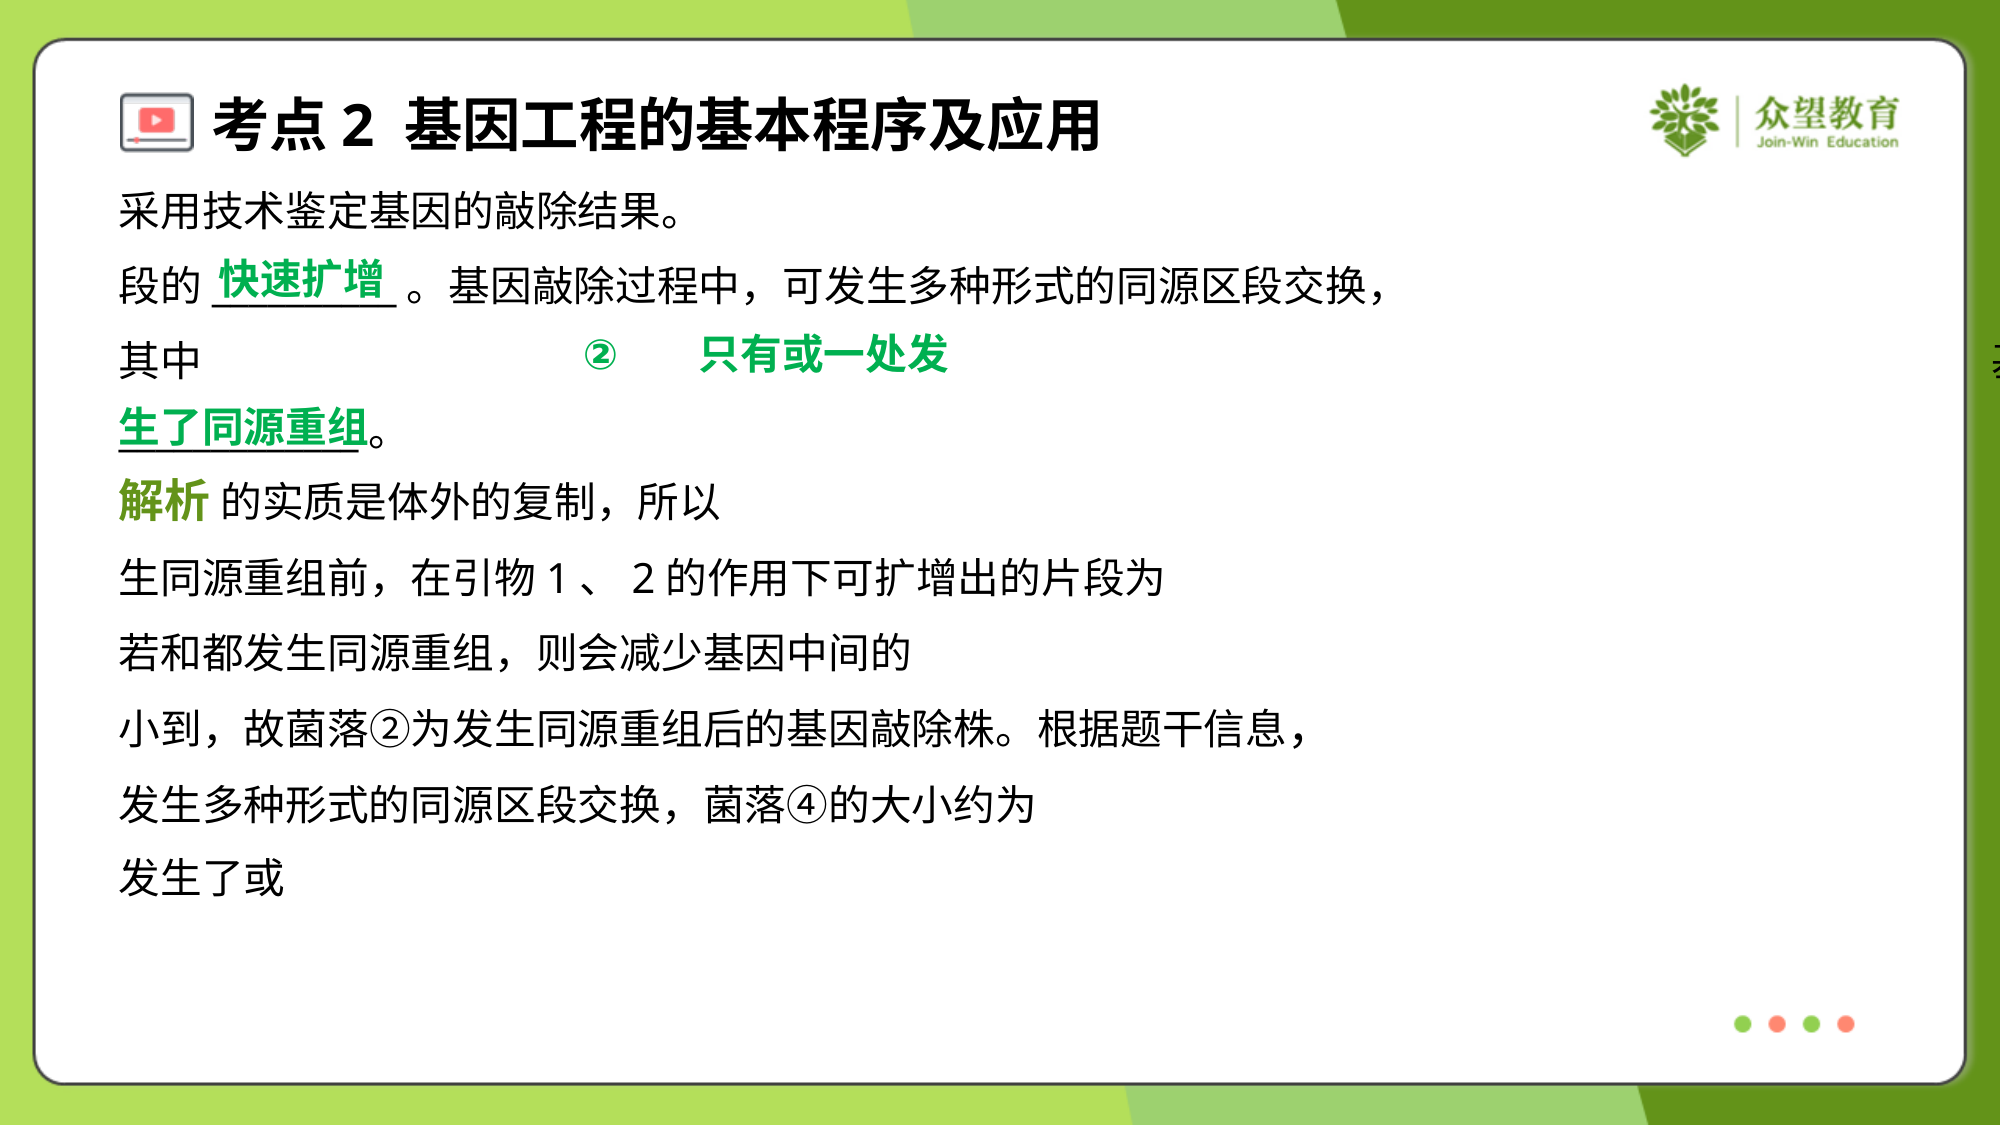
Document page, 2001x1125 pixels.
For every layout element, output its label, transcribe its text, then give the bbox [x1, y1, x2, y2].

text_box ② [564, 303, 637, 371]
text_box 快速扩增 [203, 228, 401, 296]
picture [0, 0, 2000, 1125]
